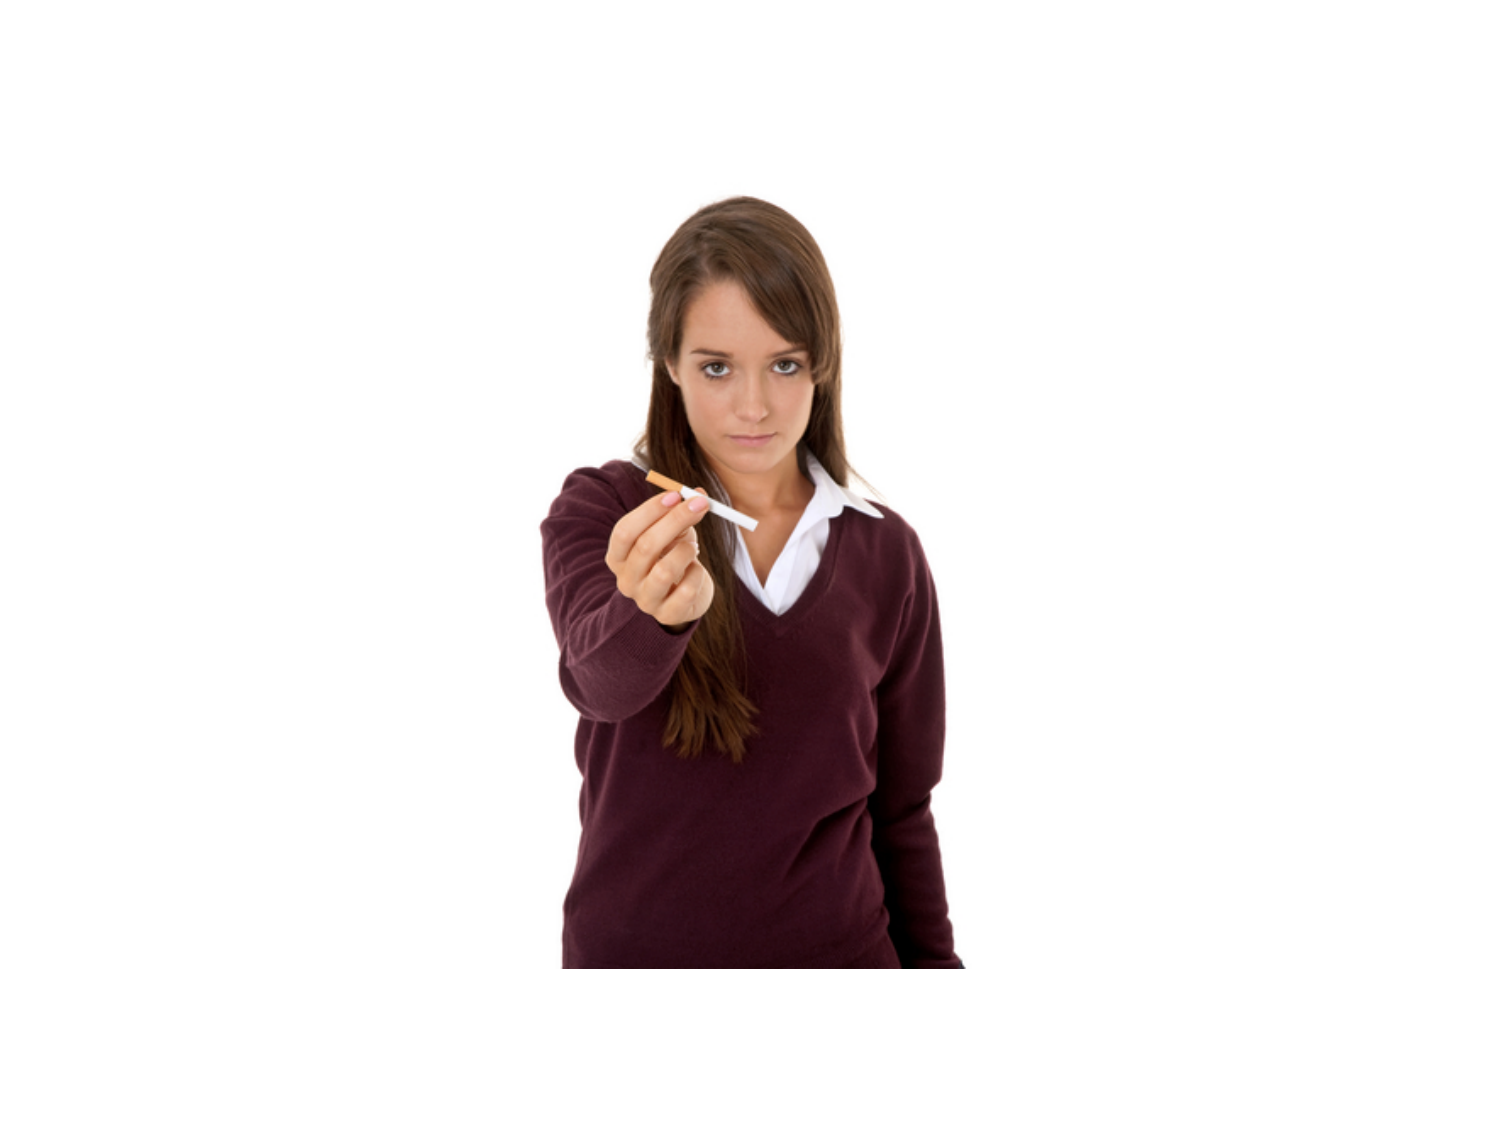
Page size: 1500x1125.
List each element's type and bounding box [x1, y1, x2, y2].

picture [477, 156, 1023, 969]
